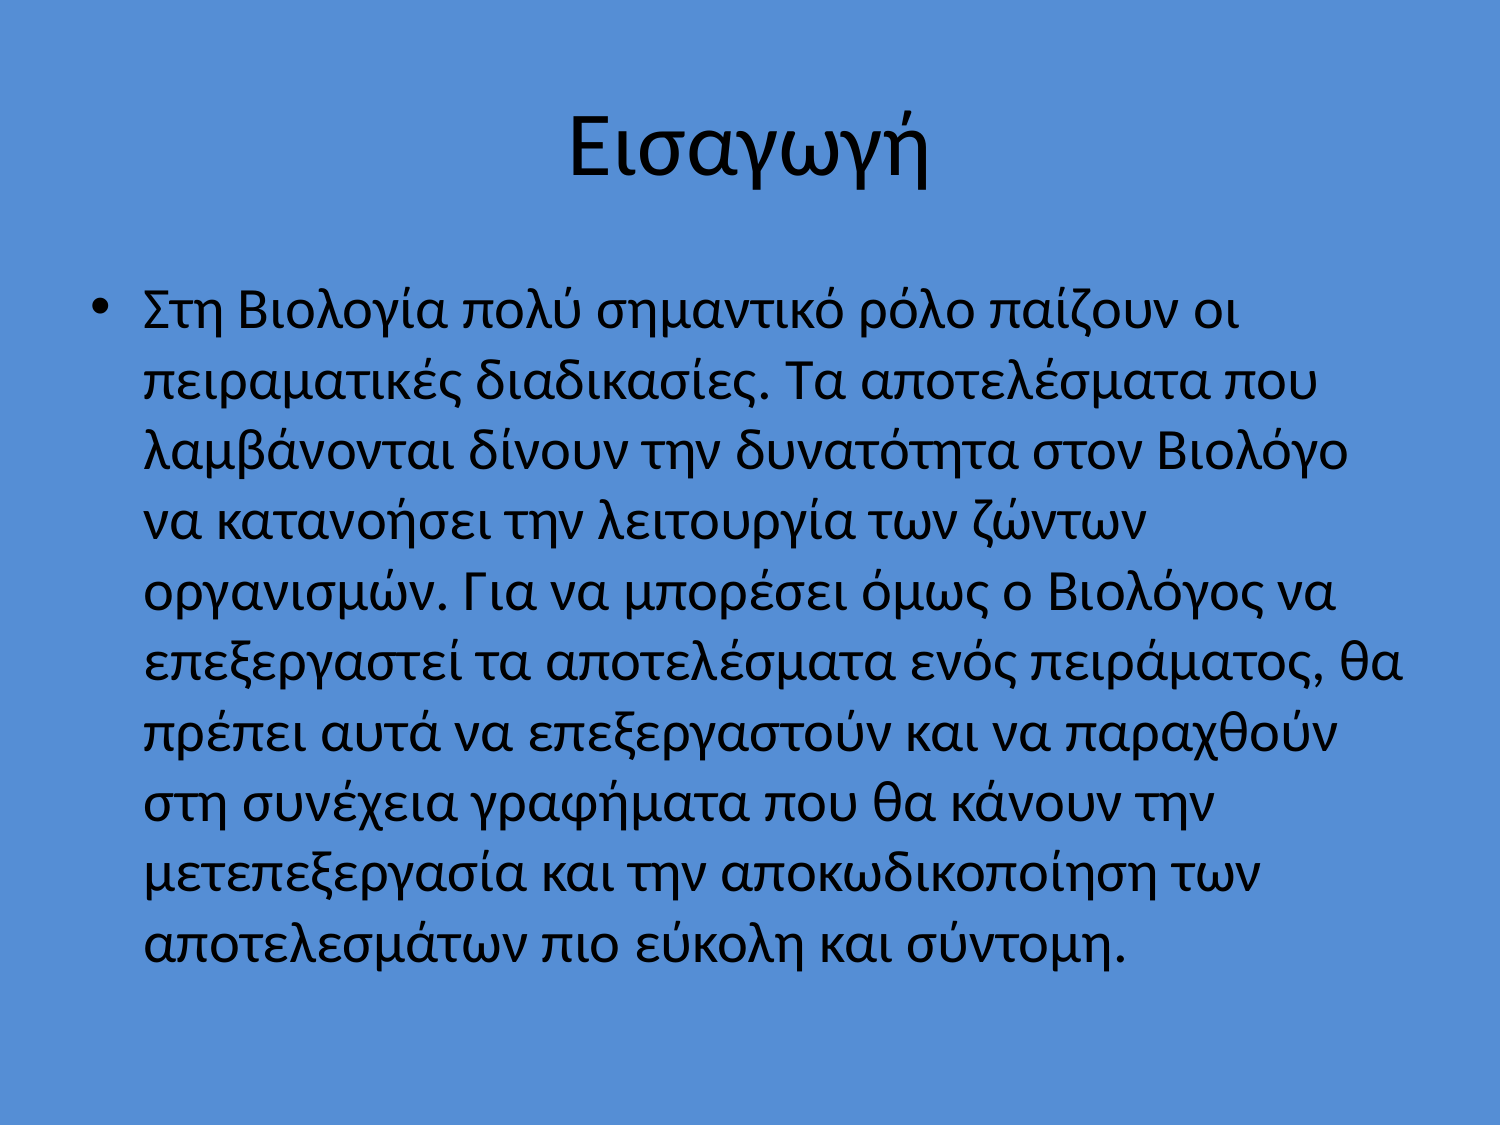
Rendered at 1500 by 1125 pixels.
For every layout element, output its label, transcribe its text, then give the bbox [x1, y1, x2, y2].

list Στη Βιολογία πολύ σημαντικό ρόλο παίζουν οι πειραματικές διαδικασίες. Τα αποτελέσματα που λαμβάνονται δίνουν την δυνατότητα στον Βιολόγο να κατανοήσει την λειτουργία των ζώντων οργανισμών. Για να μπορέσει όμως ο Βιολόγος να επεξεργαστεί τα αποτελέσματα ενός πειράματος, θα πρέπει αυτά να επεξεργαστούν και να παραχθούν στη συνέχεια γραφήματα που θα κάνουν την μετεπεξεργασία και την αποκωδικοποίηση των αποτελεσμάτων πιο εύκολη και σύντομη. [75, 262, 1425, 1005]
title Εισαγωγή [75, 45, 1425, 233]
